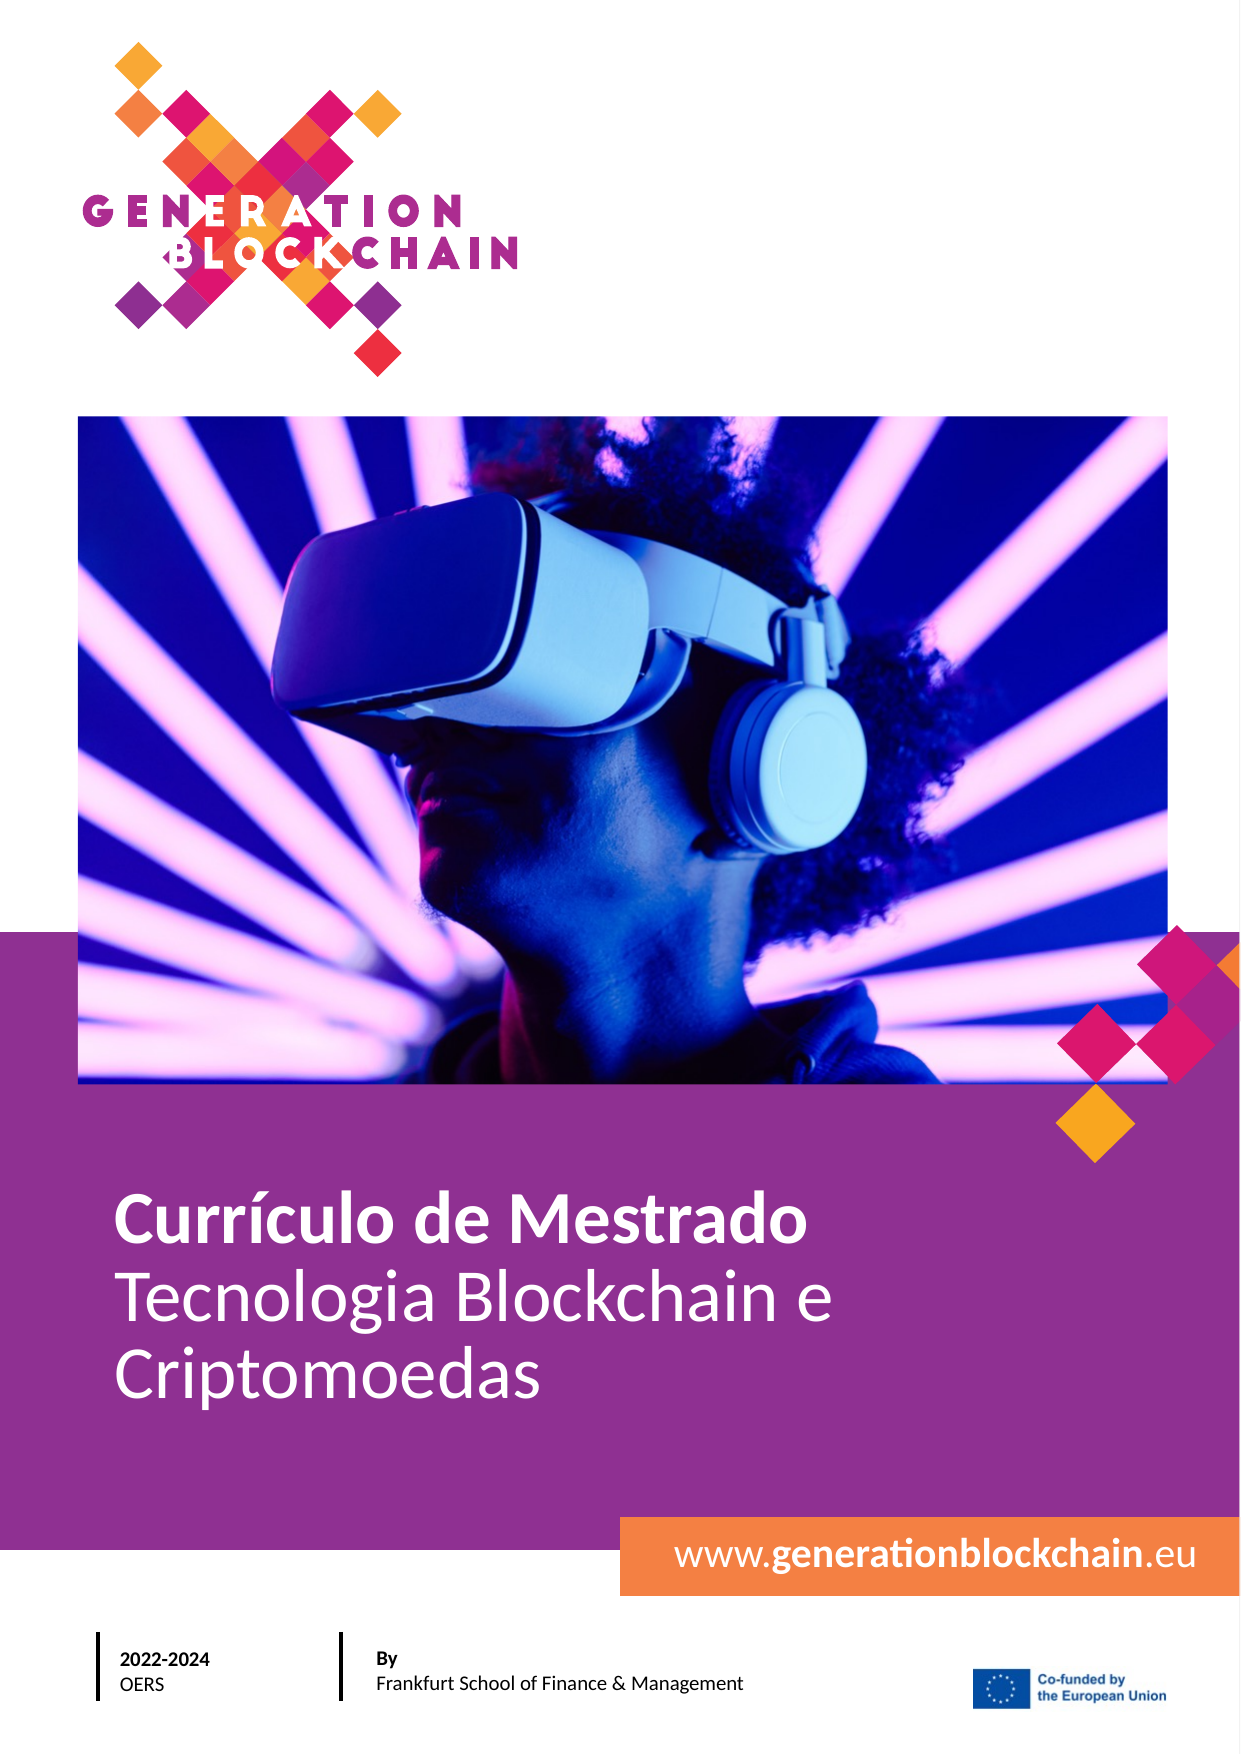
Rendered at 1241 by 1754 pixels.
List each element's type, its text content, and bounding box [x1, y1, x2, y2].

list 2022-2024 OERS [105, 1638, 307, 1708]
list By Frankfurt School of Finance & Management [361, 1637, 820, 1707]
list Currículo de Mestrado Tecnologia Blockchain e Criptomoedas [99, 1173, 913, 1375]
picture [973, 1666, 1168, 1712]
picture [77, 416, 1168, 1085]
text_box www.generationblockchain.eu [659, 1518, 1213, 1619]
